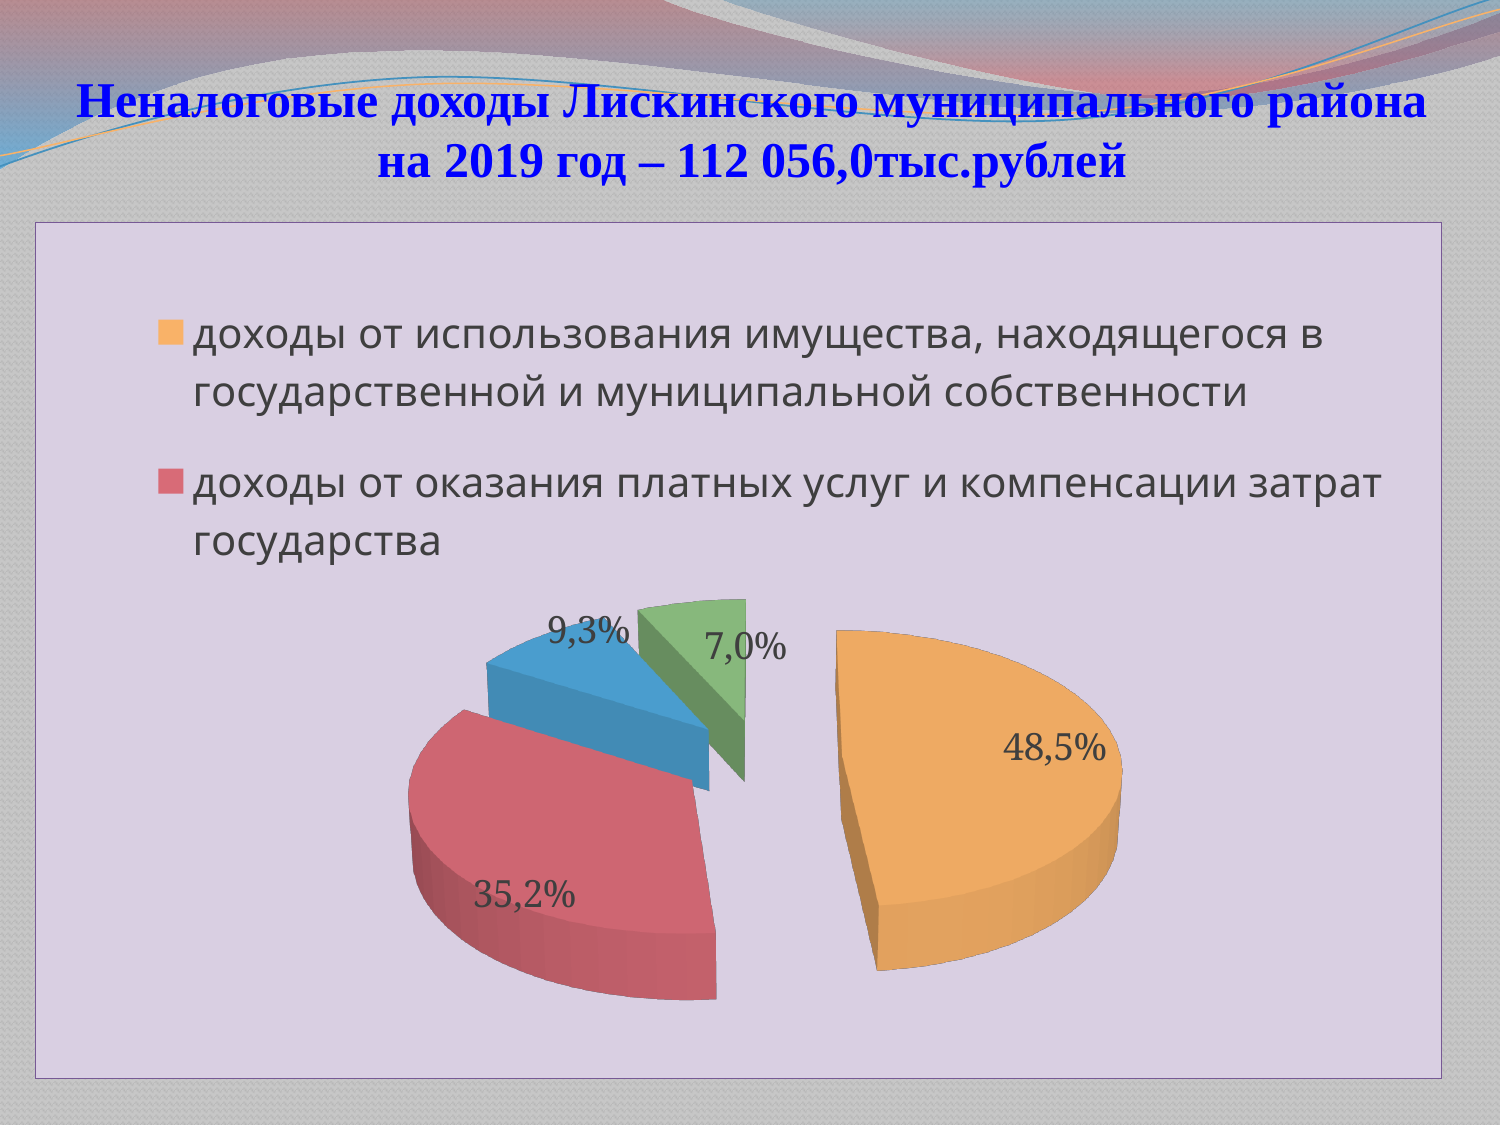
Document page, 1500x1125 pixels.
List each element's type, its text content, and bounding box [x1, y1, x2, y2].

chart [34, 222, 1442, 1079]
title Неналоговые доходы Лискинского муниципального района на 2019 год – 112 056,0тыс.рублей [75, 0, 1430, 188]
